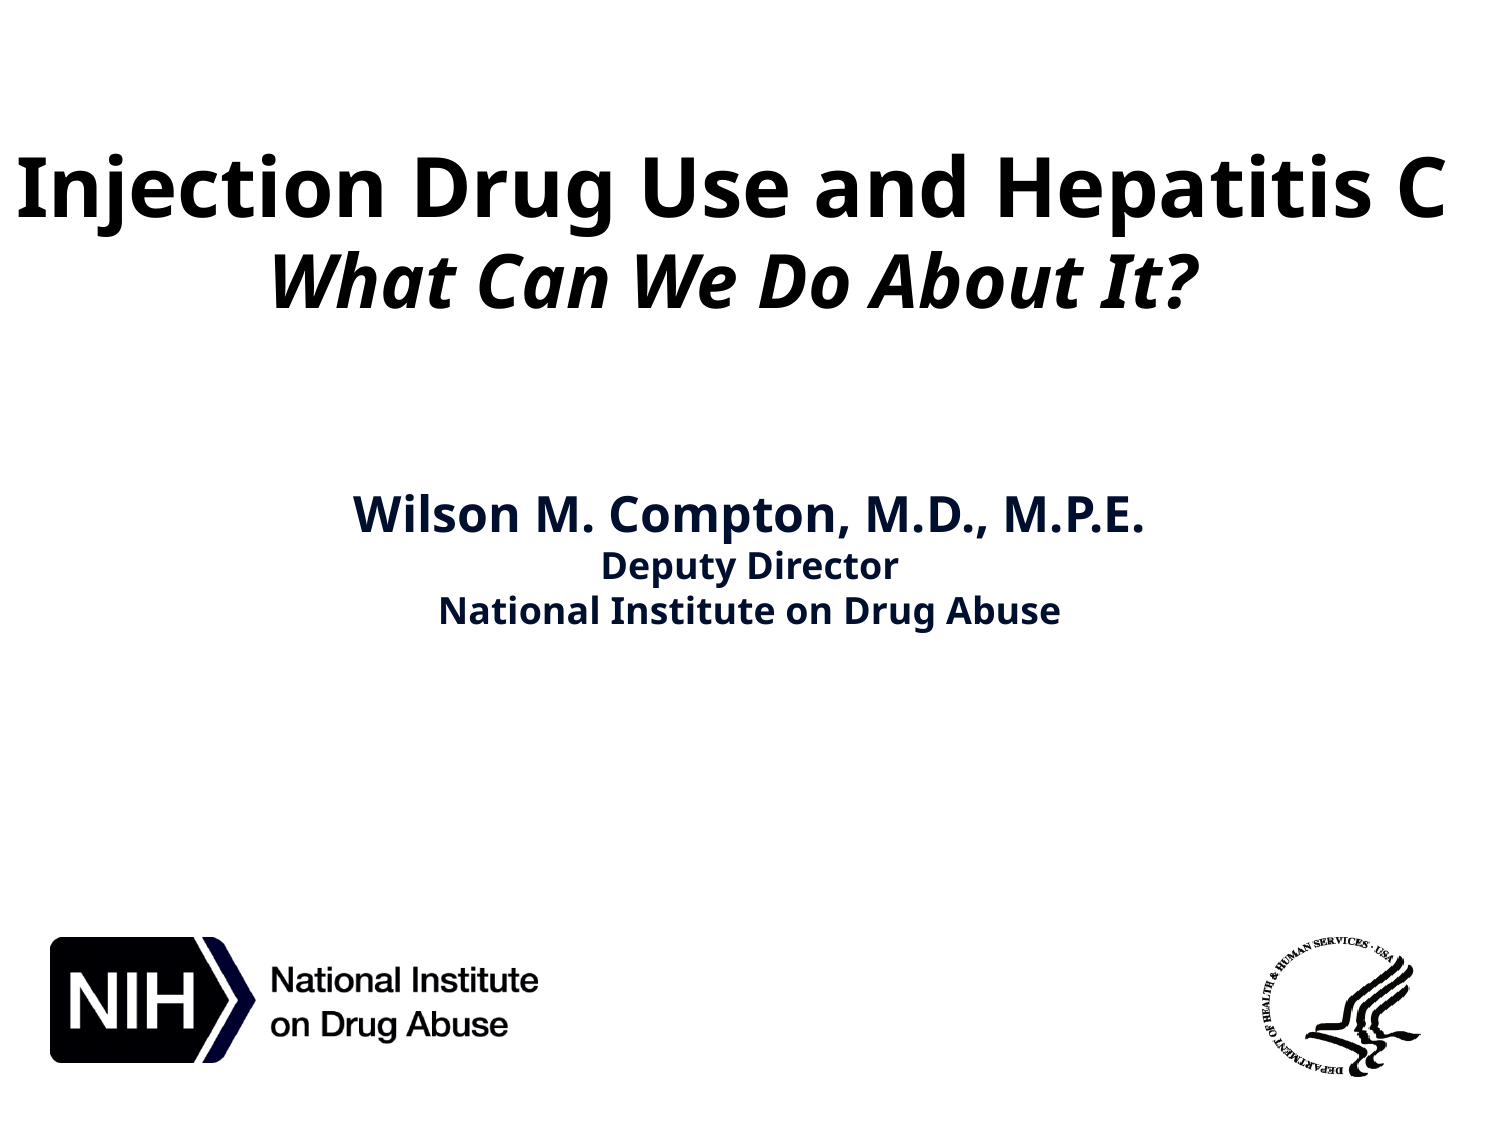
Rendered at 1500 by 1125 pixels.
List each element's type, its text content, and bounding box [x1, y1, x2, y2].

picture [1262, 937, 1421, 1077]
text_box Injection Drug Use and Hepatitis C What Can We Do About It? [1, 126, 1465, 422]
text_box Wilson M. Compton, M.D., M.P.E. Deputy Director National Institute on Drug Abuse [337, 474, 1163, 685]
picture [49, 937, 538, 1063]
